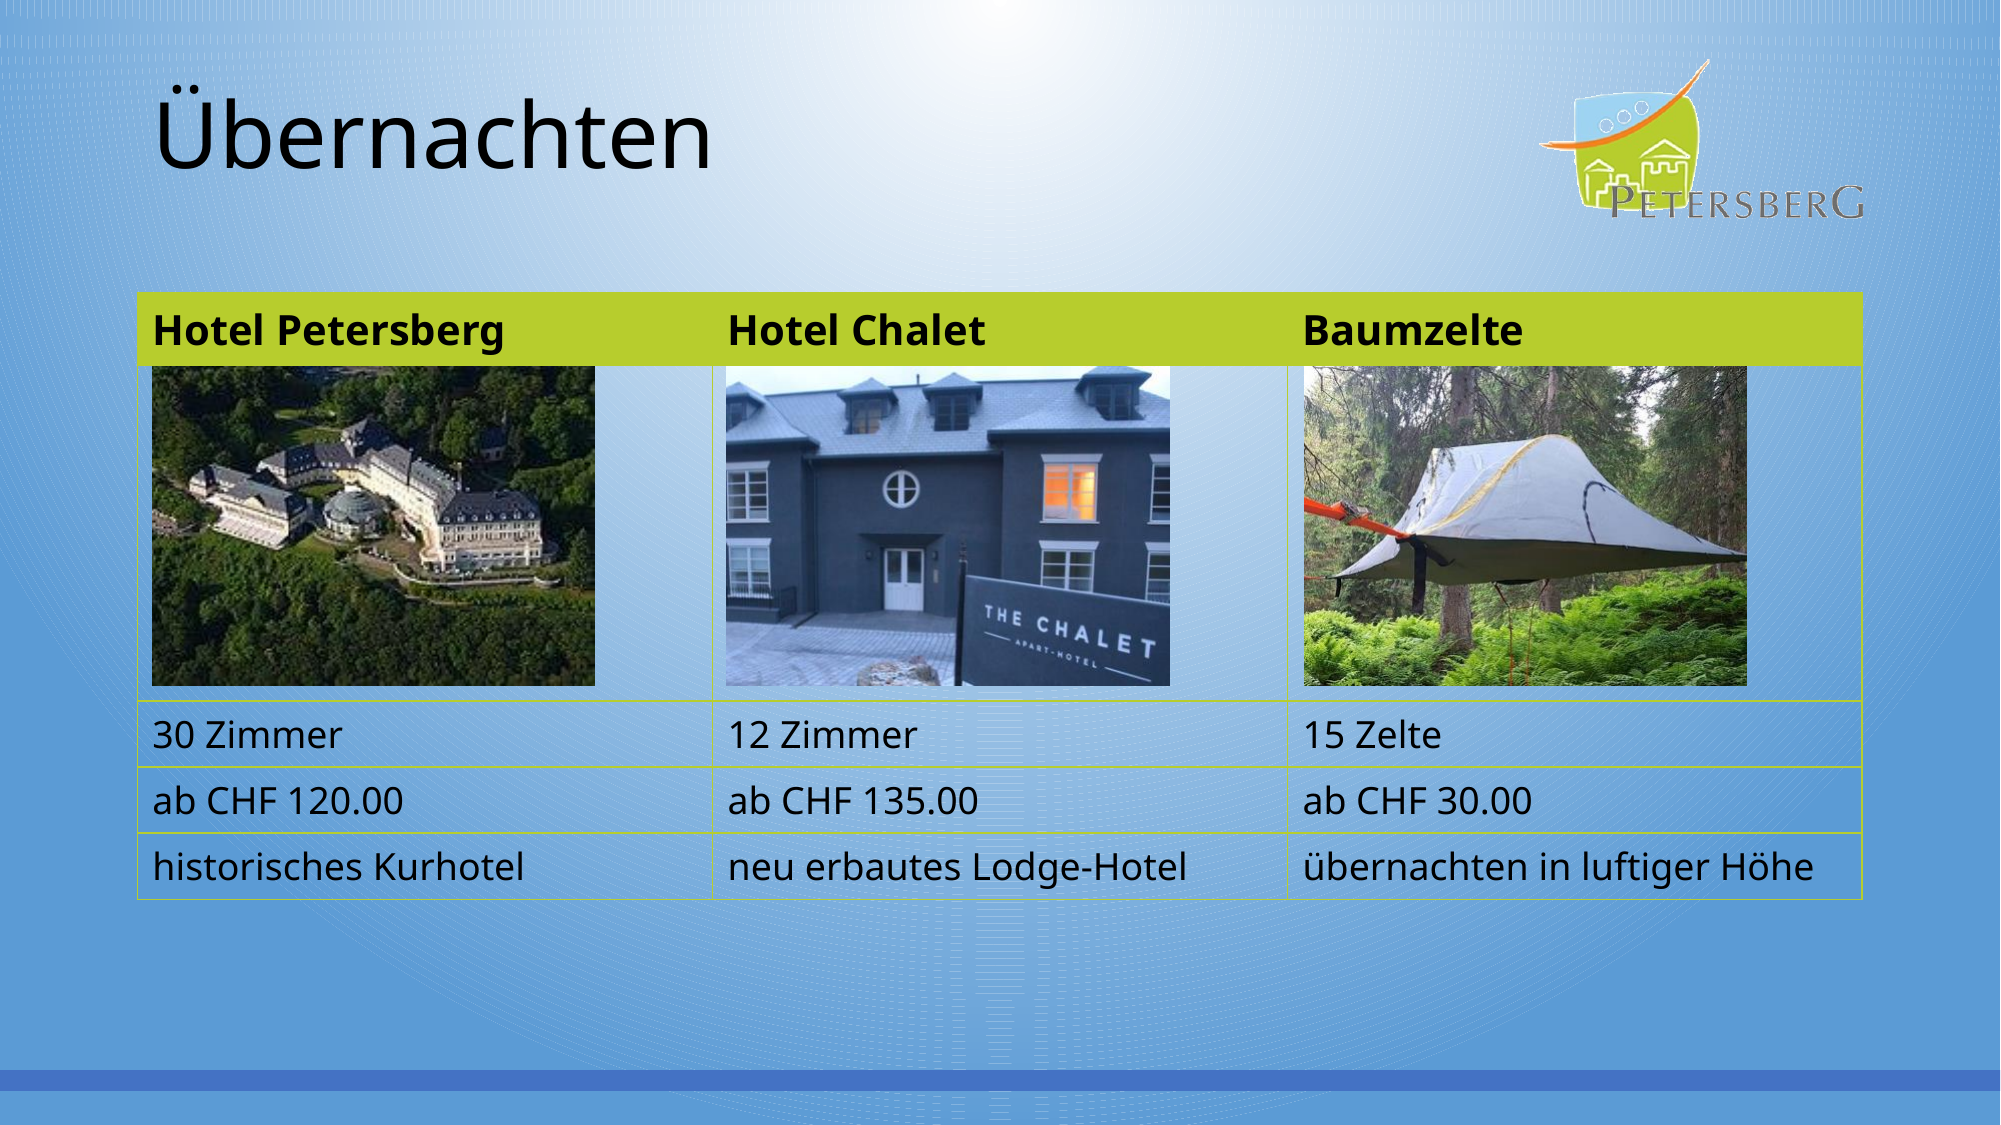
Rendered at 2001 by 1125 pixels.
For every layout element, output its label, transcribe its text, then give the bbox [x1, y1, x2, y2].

table_cell ab CHF 30.00 [1288, 768, 1861, 832]
table_cell historisches Kurhotel [138, 834, 712, 899]
table_cell ab CHF 120.00 [138, 768, 712, 832]
table_cell neu erbautes Lodge-Hotel [713, 834, 1287, 899]
table_cell [138, 366, 712, 700]
picture [1304, 366, 1747, 686]
table_cell [713, 366, 1287, 700]
table_header Hotel Petersberg [138, 294, 712, 364]
title Übernachten [137, 59, 1539, 218]
picture [726, 366, 1170, 686]
table_cell übernachten in luftiger Höhe [1288, 834, 1861, 899]
table_cell ab CHF 135.00 [713, 768, 1287, 832]
table_cell [1288, 366, 1861, 700]
table_cell 15 Zelte [1288, 702, 1861, 766]
table_header Baumzelte [1288, 294, 1861, 364]
table_header Hotel Chalet [713, 294, 1287, 364]
picture [1539, 59, 1863, 219]
picture [152, 366, 595, 686]
table_cell 12 Zimmer [713, 702, 1287, 766]
table_cell 30 Zimmer [138, 702, 712, 766]
